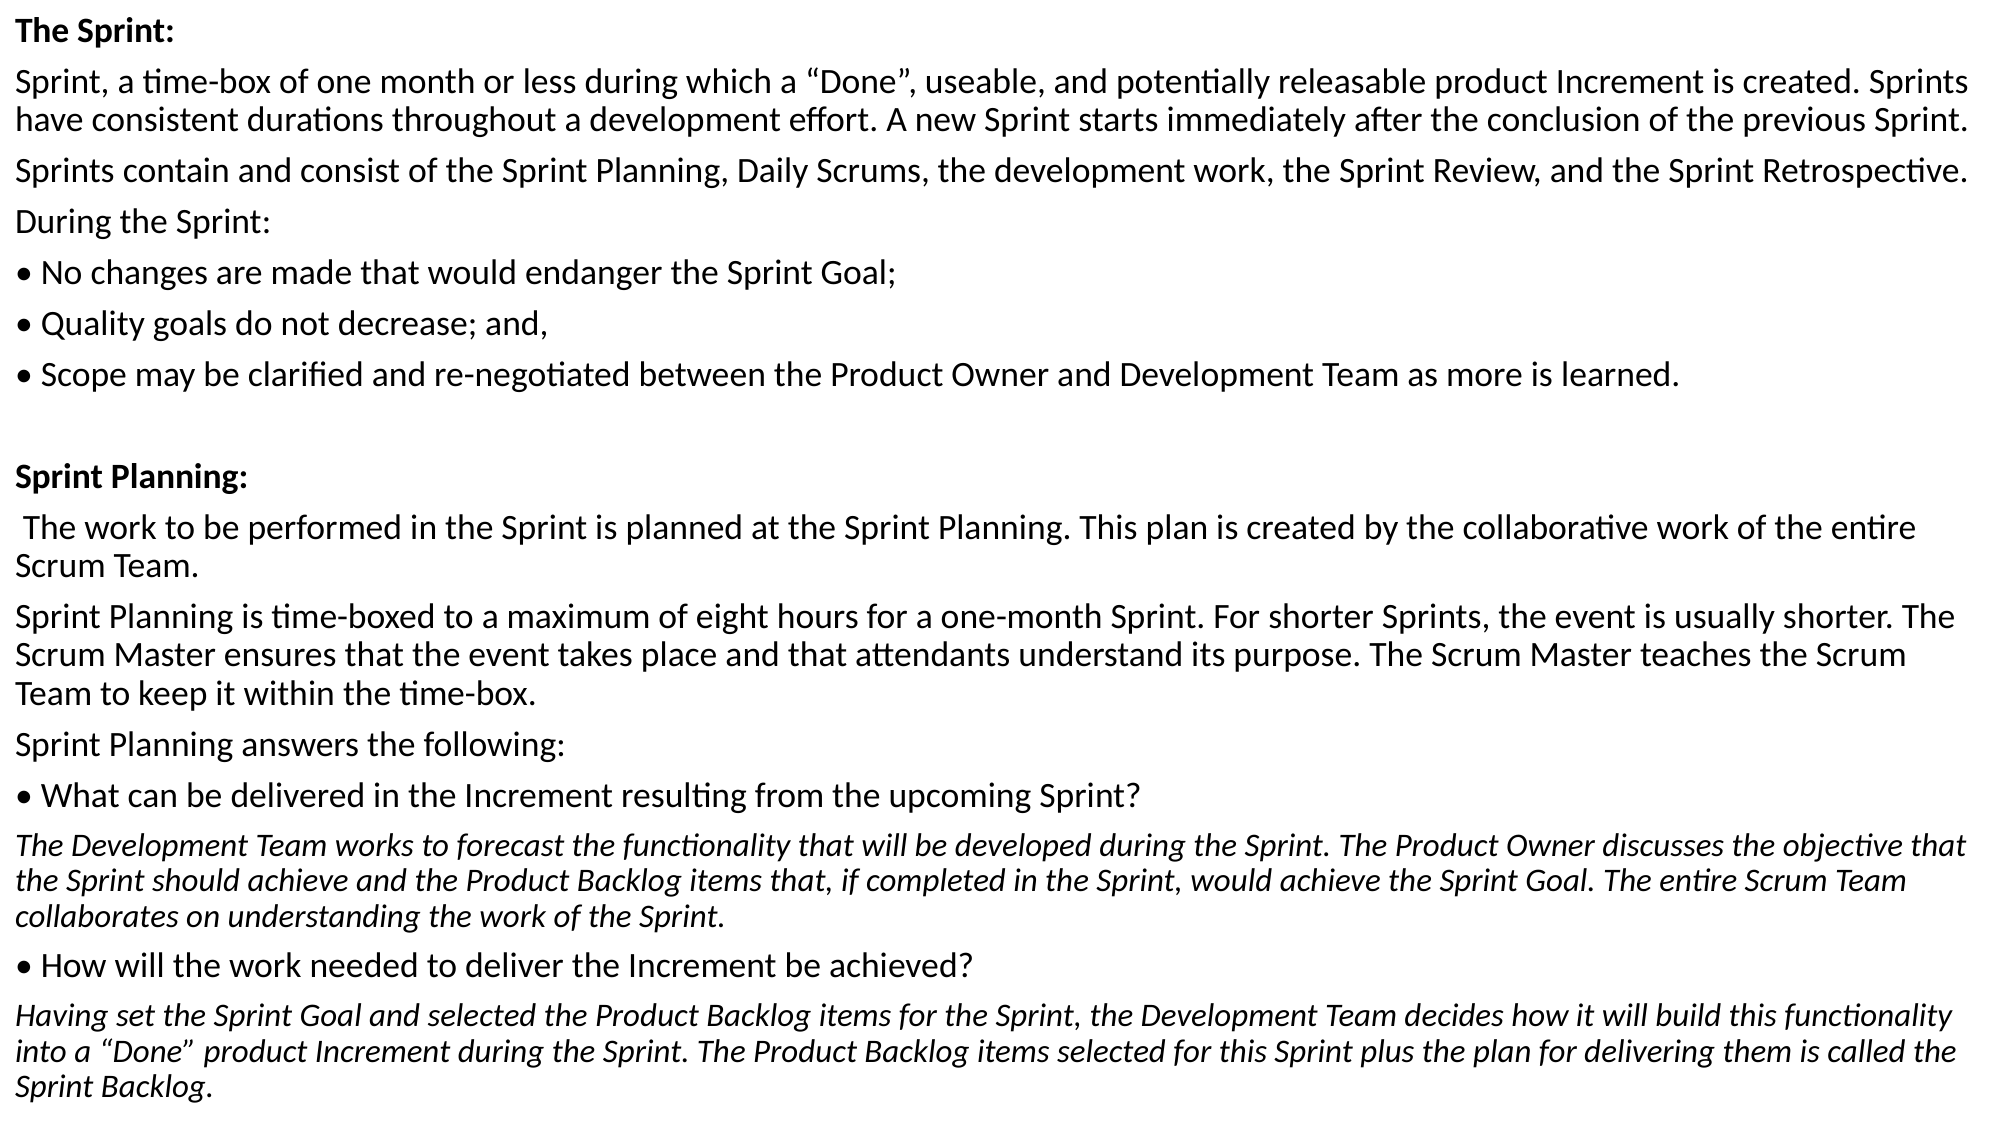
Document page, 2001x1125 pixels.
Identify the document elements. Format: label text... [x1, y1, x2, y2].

list The Sprint: Sprint, a time-box of one month or less during which a “Done”, useable, and potentially releasable product Increment is created. Sprints have consistent durations throughout a development effort. A new Sprint starts immediately after the conclusion of the previous Sprint. Sprints contain and consist of the Sprint Planning, Daily Scrums, the development work, the Sprint Review, and the Sprint Retrospective. During the Sprint: • No changes are made that would endanger the Sprint Goal; • Quality goals do not decrease; and, • Scope may be clarified and re-negotiated between the Product Owner and Development Team as more is learned. Sprint Planning: The work to be performed in the Sprint is planned at the Sprint Planning. This plan is created by the collaborative work of the entire Scrum Team. Sprint Planning is time-boxed to a maximum of eight hours for a one-month Sprint. For shorter Sprints, the event is usually shorter. The Scrum Master ensures that the event takes place and that attendants understand its purpose. The Scrum Master teaches the Scrum Team to keep it within the time-box. Sprint Planning answers the following: • What can be delivered in the Increment resulting from the upcoming Sprint? The Development Team works to forecast the functionality that will be developed during the Sprint. The Product Owner discusses the objective that the Sprint should achieve and the Product Backlog items that, if completed in the Sprint, would achieve the Sprint Goal. The entire Scrum Team collaborates on understanding the work of the Sprint. • How will the work needed to deliver the Increment be achieved? Having set the Sprint Goal and selected the Product Backlog items for the Sprint, the Development Team decides how it will build this functionality into a “Done” product Increment during the Sprint. The Product Backlog items selected for this Sprint plus the plan for delivering them is called the Sprint Backlog. [0, 4, 2000, 1125]
